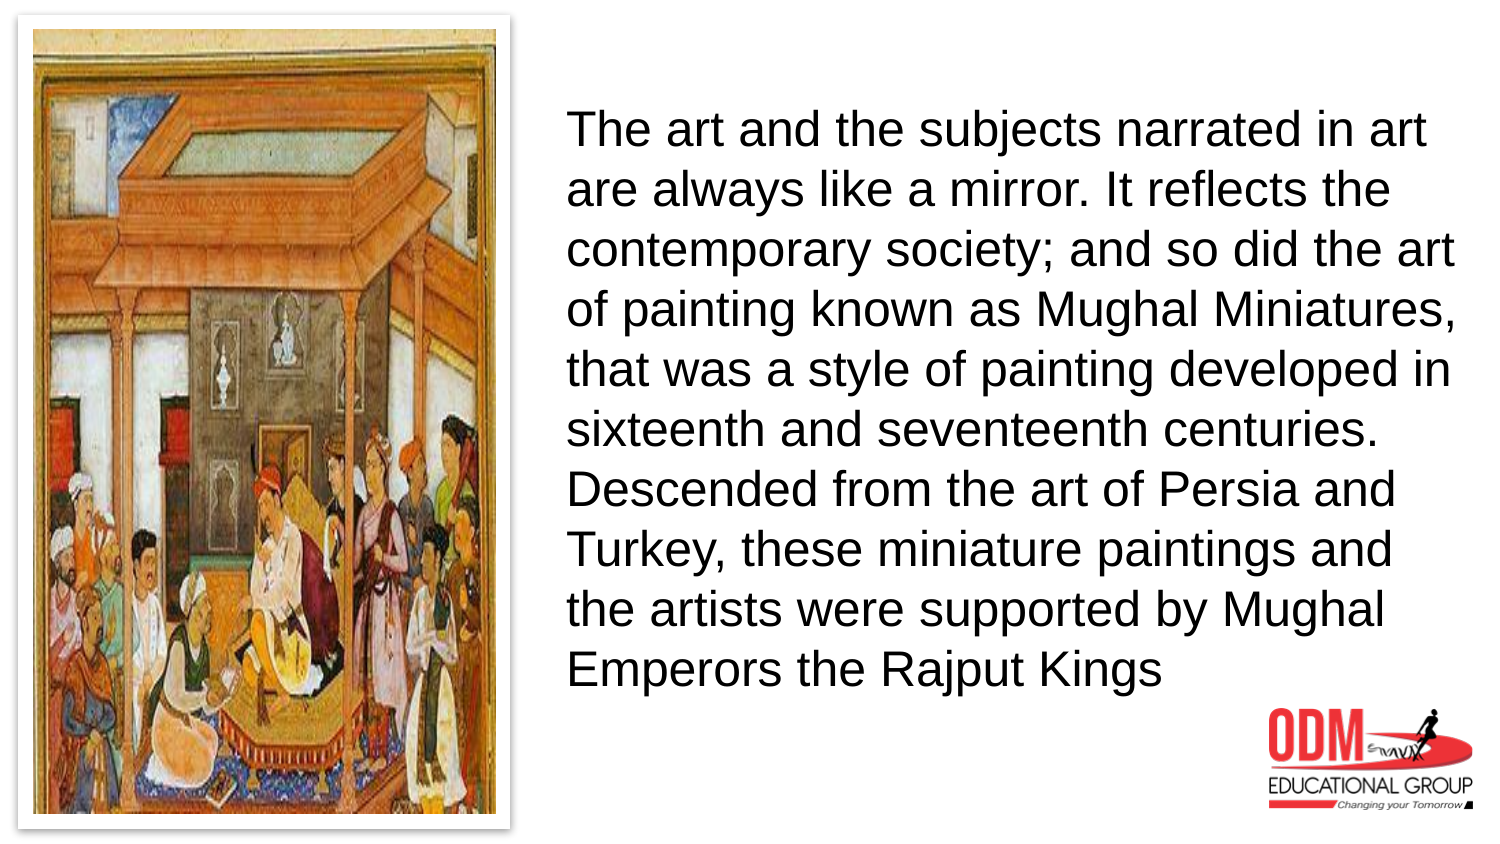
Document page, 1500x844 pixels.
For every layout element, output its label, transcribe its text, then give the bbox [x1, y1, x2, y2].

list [32, 29, 496, 815]
picture [1269, 708, 1473, 810]
text_box The art and the subjects narrated in art are always like a mirror. It reflects the contemporary society; and so did the art of painting known as Mughal Miniatures, that was a style of painting developed in sixteenth and seventeenth centuries. Descended from the art of Persia and Turkey, these miniature paintings and the artists were supported by Mughal Emperors the Rajput Kings [551, 89, 1489, 704]
